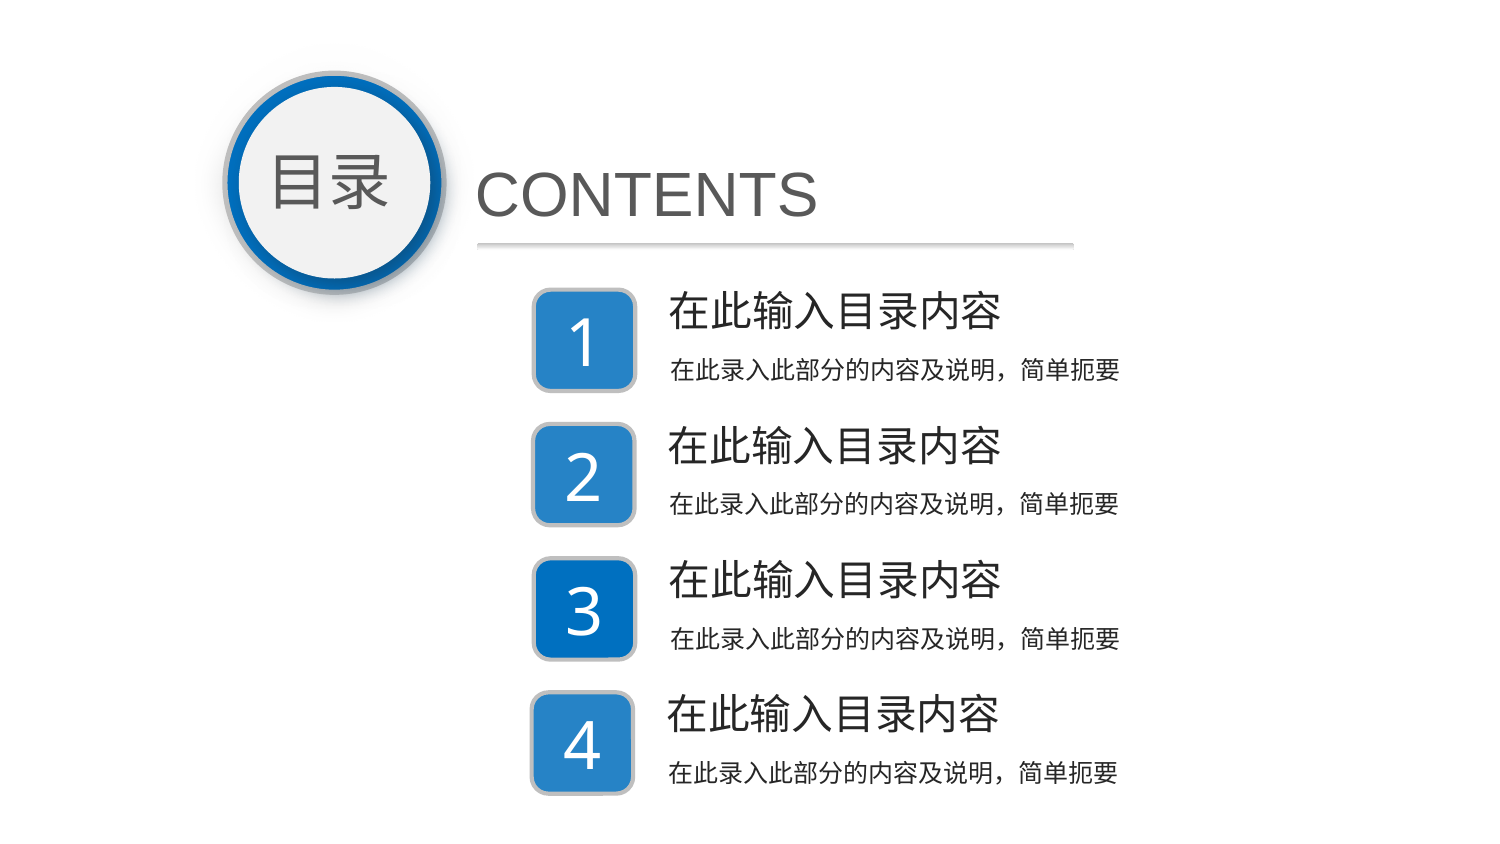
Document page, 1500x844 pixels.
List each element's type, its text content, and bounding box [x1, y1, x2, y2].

text_box [486, 240, 1077, 253]
text_box CONTENTS [486, 148, 986, 235]
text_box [531, 680, 1137, 796]
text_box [187, 35, 482, 330]
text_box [533, 277, 1139, 393]
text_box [533, 546, 1139, 662]
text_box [532, 411, 1138, 528]
